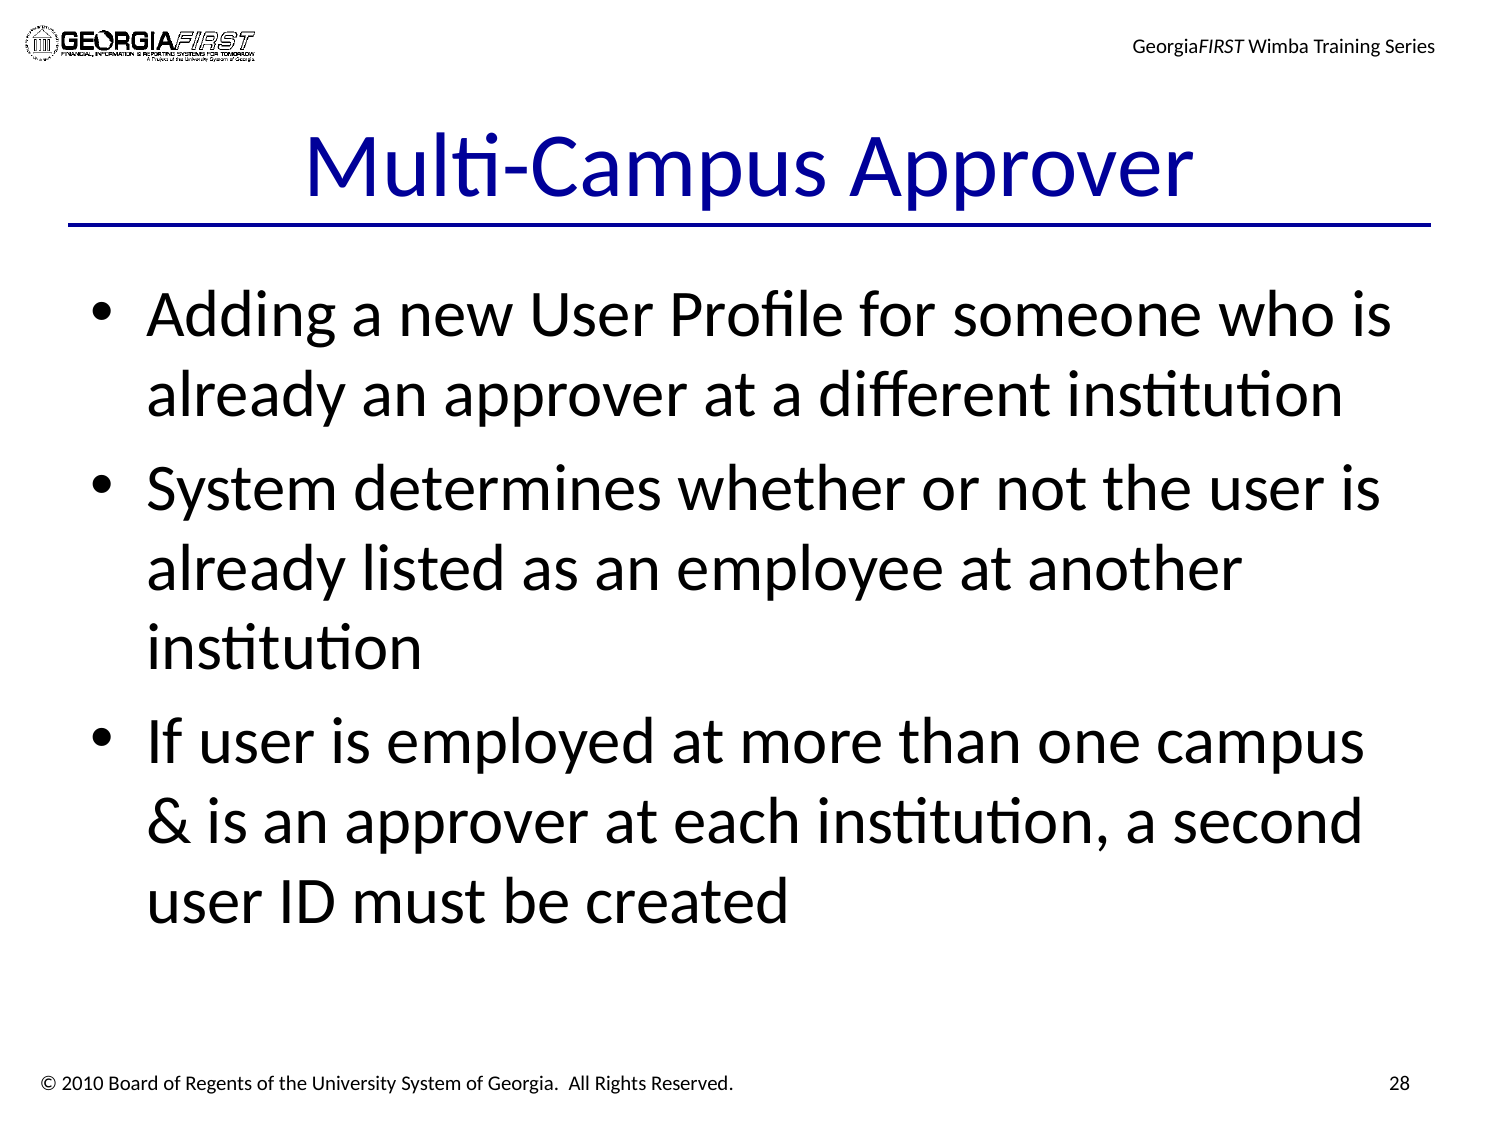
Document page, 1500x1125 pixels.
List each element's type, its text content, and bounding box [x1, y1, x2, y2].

list Adding a new User Profile for someone who is already an approver at a different institution System determines whether or not the user is already listed as an employee at another institution If user is employed at more than one campus & is an approver at each institution, a second user ID must be created [75, 262, 1425, 1005]
title Multi-Campus Approver [75, 87, 1425, 233]
picture [24, 24, 255, 63]
